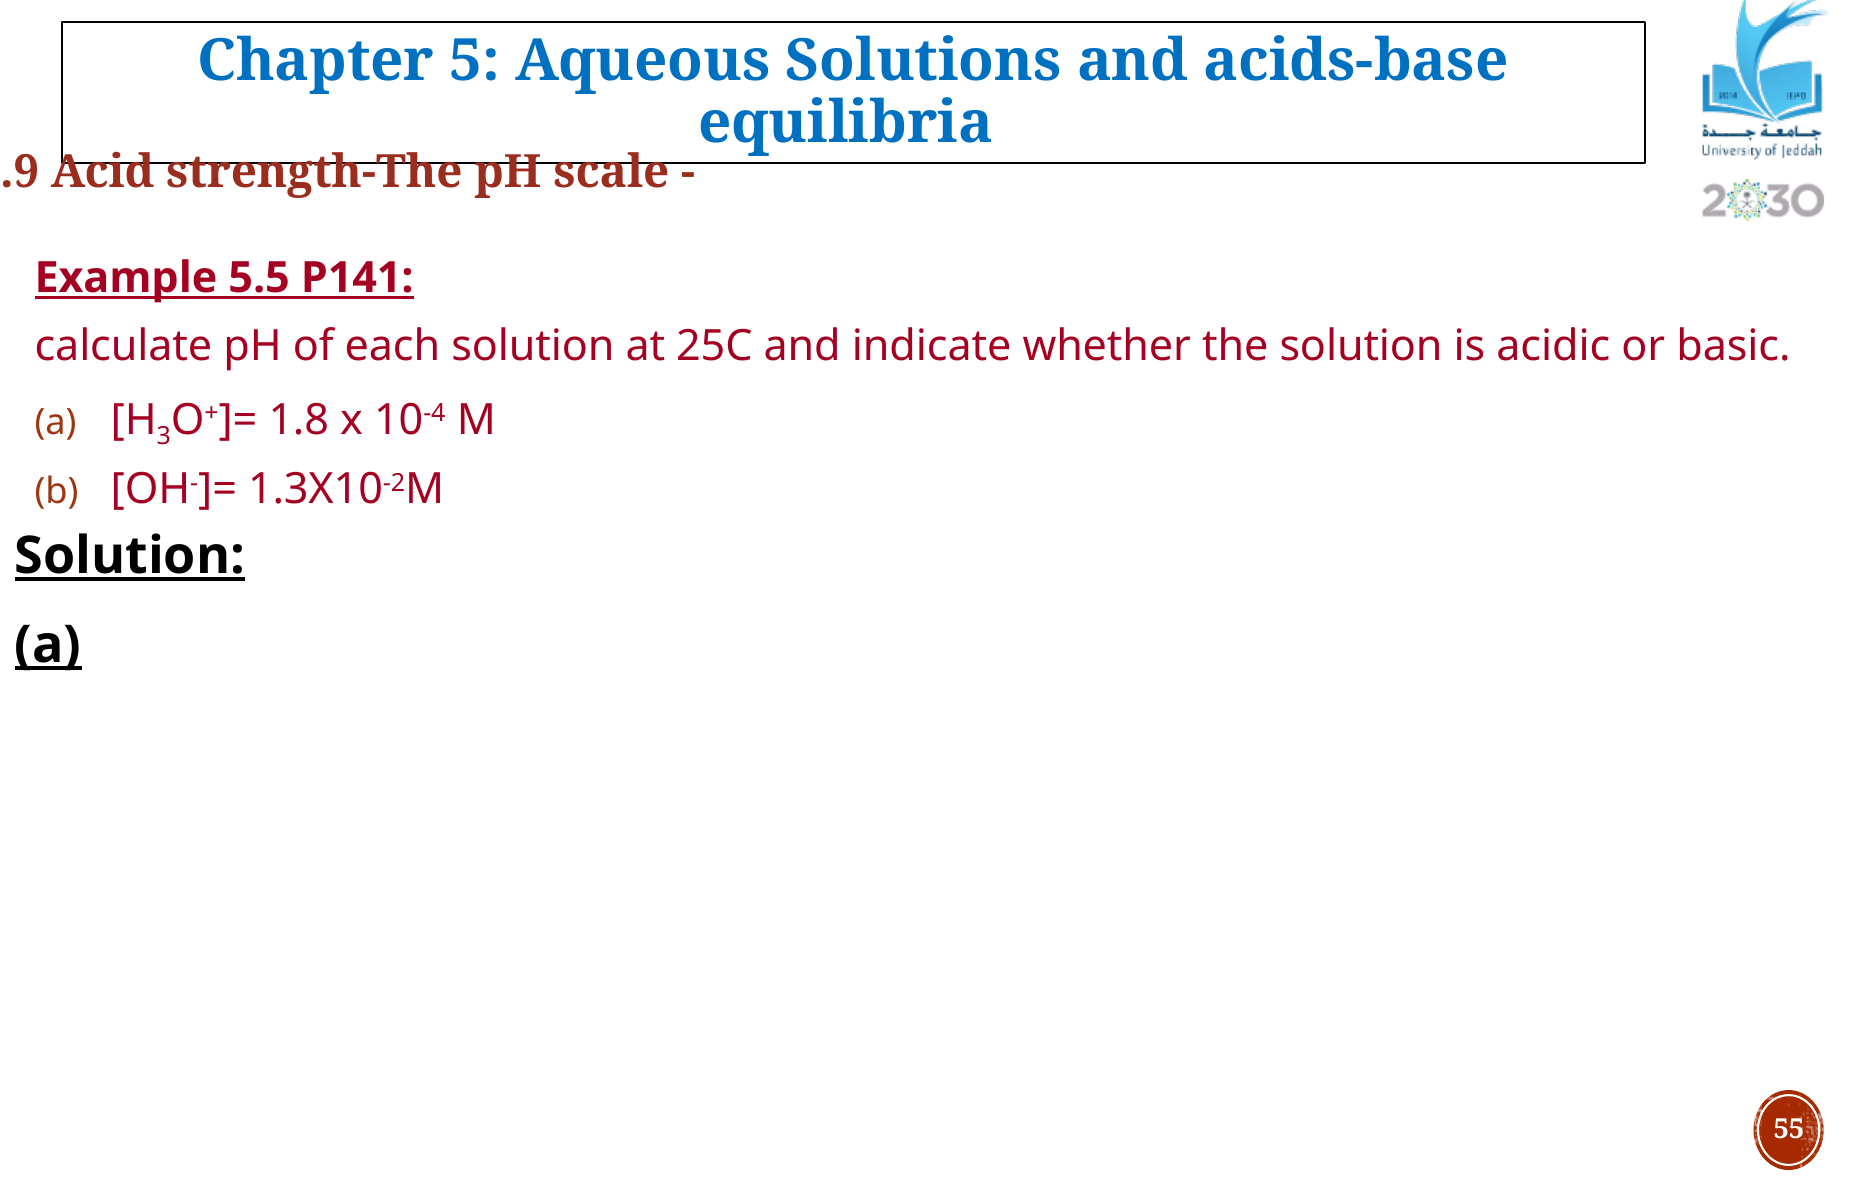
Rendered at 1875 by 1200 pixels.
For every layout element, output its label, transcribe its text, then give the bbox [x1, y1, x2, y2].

text_box Solution: (a) [0, 514, 1449, 680]
picture [1681, 0, 1846, 227]
text_box Chapter 5: Aqueous Solutions and acids-base equilibria [61, 21, 1646, 164]
text_box Acid and Base Strength [137, 0, 1680, 129]
list Example 5.5 P141: calculate pH of each solution at 25C and indicate whether the solution is acidic or basic. [H3O+]= 1.8 x 10-4 M [OH-]= 1.3X10-2M [0, 247, 1846, 525]
slide_number 55 [1739, 1097, 1838, 1162]
text_box 5.9 Acid strength-The pH scale - [0, 134, 723, 205]
